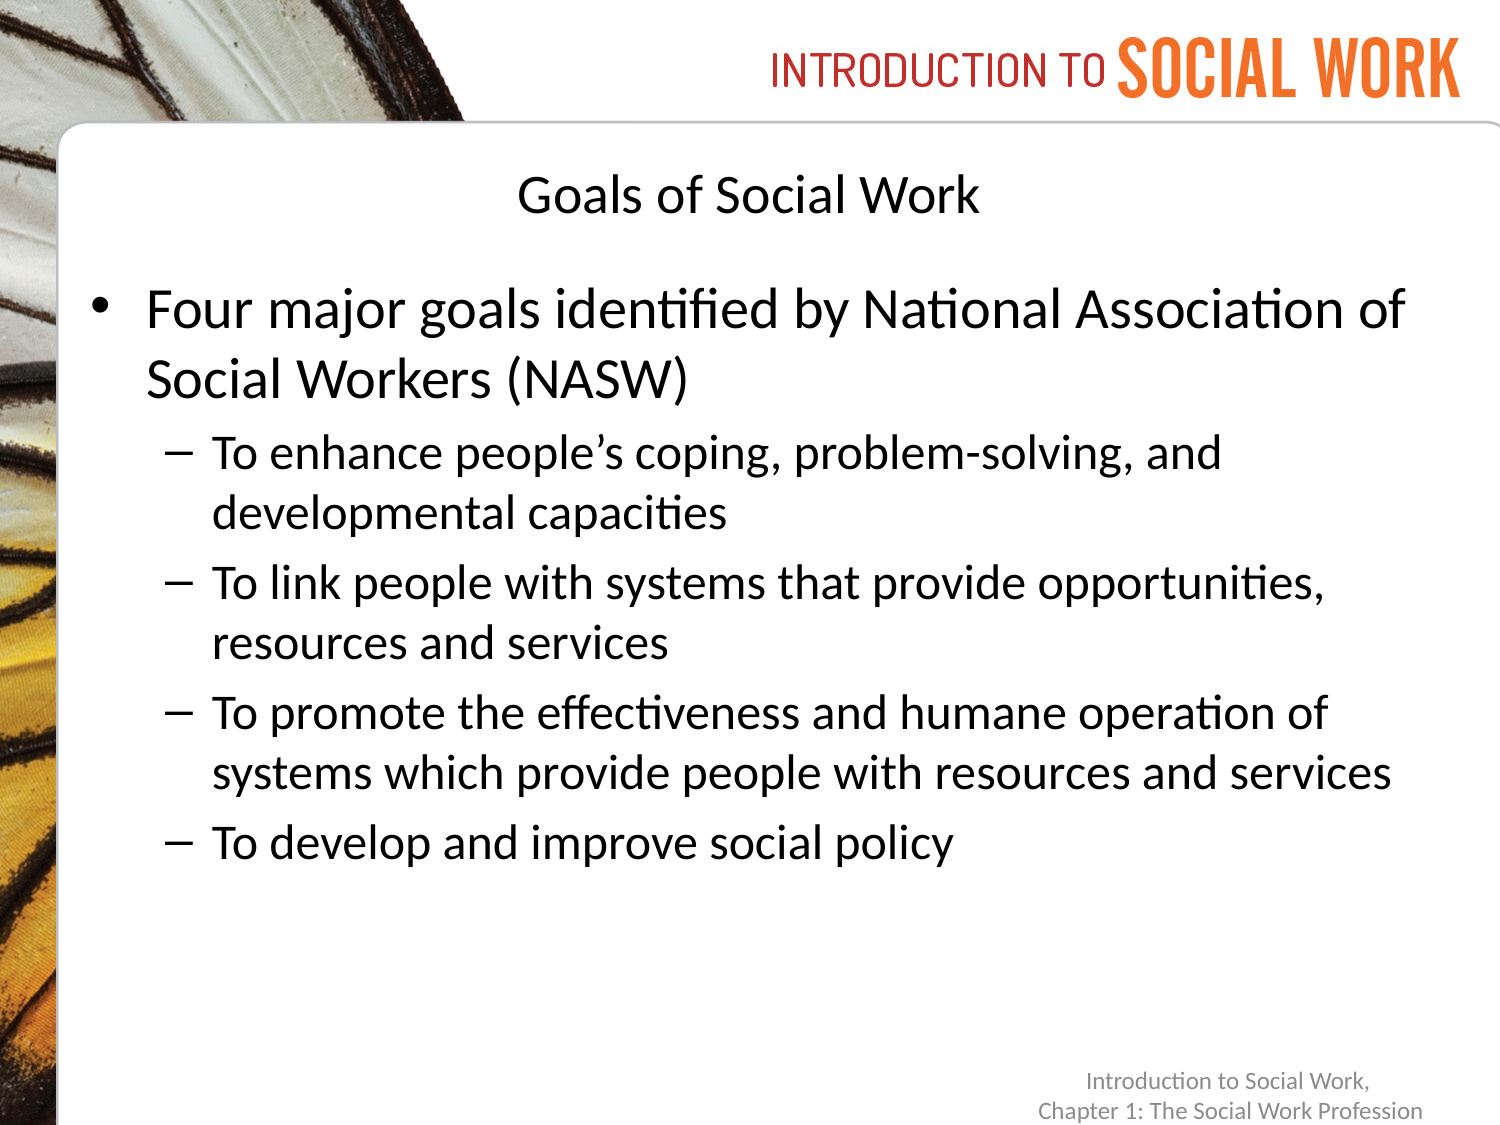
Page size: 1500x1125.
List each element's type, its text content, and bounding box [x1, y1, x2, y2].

list Four major goals identified by National Association of Social Workers (NASW) To enhance people’s coping, problem-solving, and developmental capacities To link people with systems that provide opportunities, resources and services To promote the effectiveness and humane operation of systems which provide people with resources and services To develop and improve social policy [75, 262, 1425, 1005]
footer Introduction to Social Work, Chapter 1: The Social Work Profession [987, 1065, 1475, 1125]
picture [0, 0, 1500, 1125]
title Goals of Social Work [75, 149, 1425, 233]
